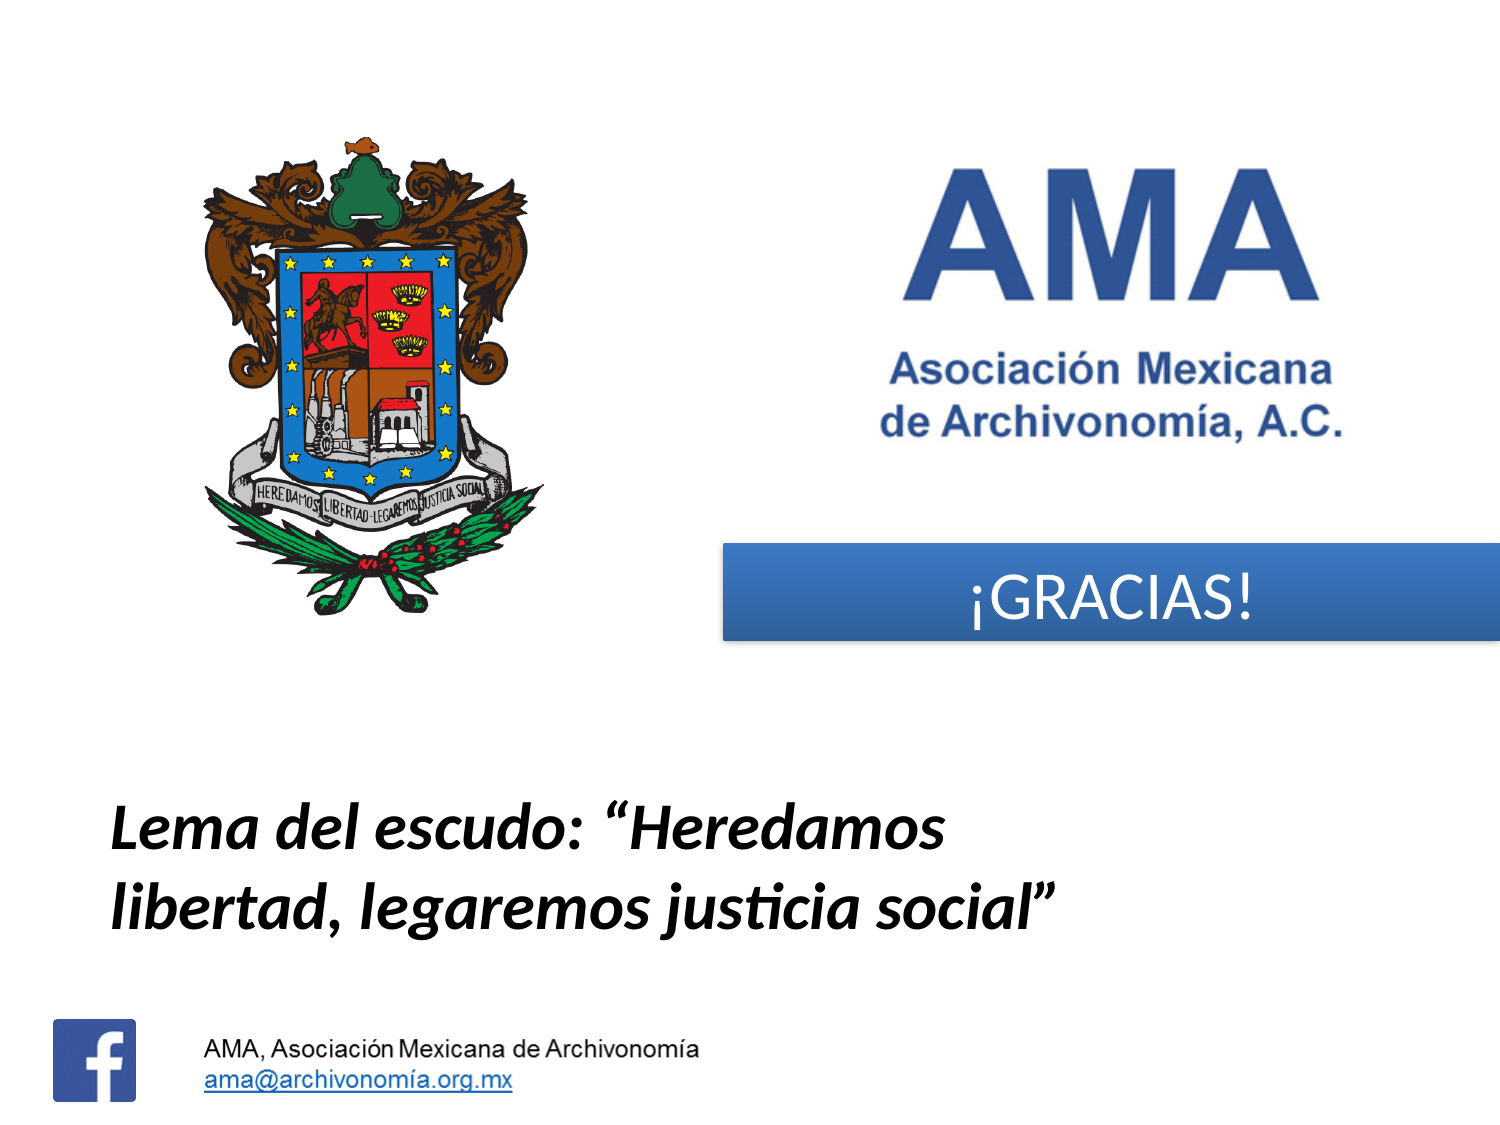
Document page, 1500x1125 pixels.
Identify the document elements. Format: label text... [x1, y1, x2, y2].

picture [53, 1019, 137, 1102]
text_box ¡GRACIAS! [723, 543, 1500, 641]
picture [182, 136, 556, 619]
picture [188, 1024, 966, 1109]
list Lema del escudo: “Heredamos libertad, legaremos justicia social” [95, 775, 1090, 952]
picture [847, 92, 1377, 489]
